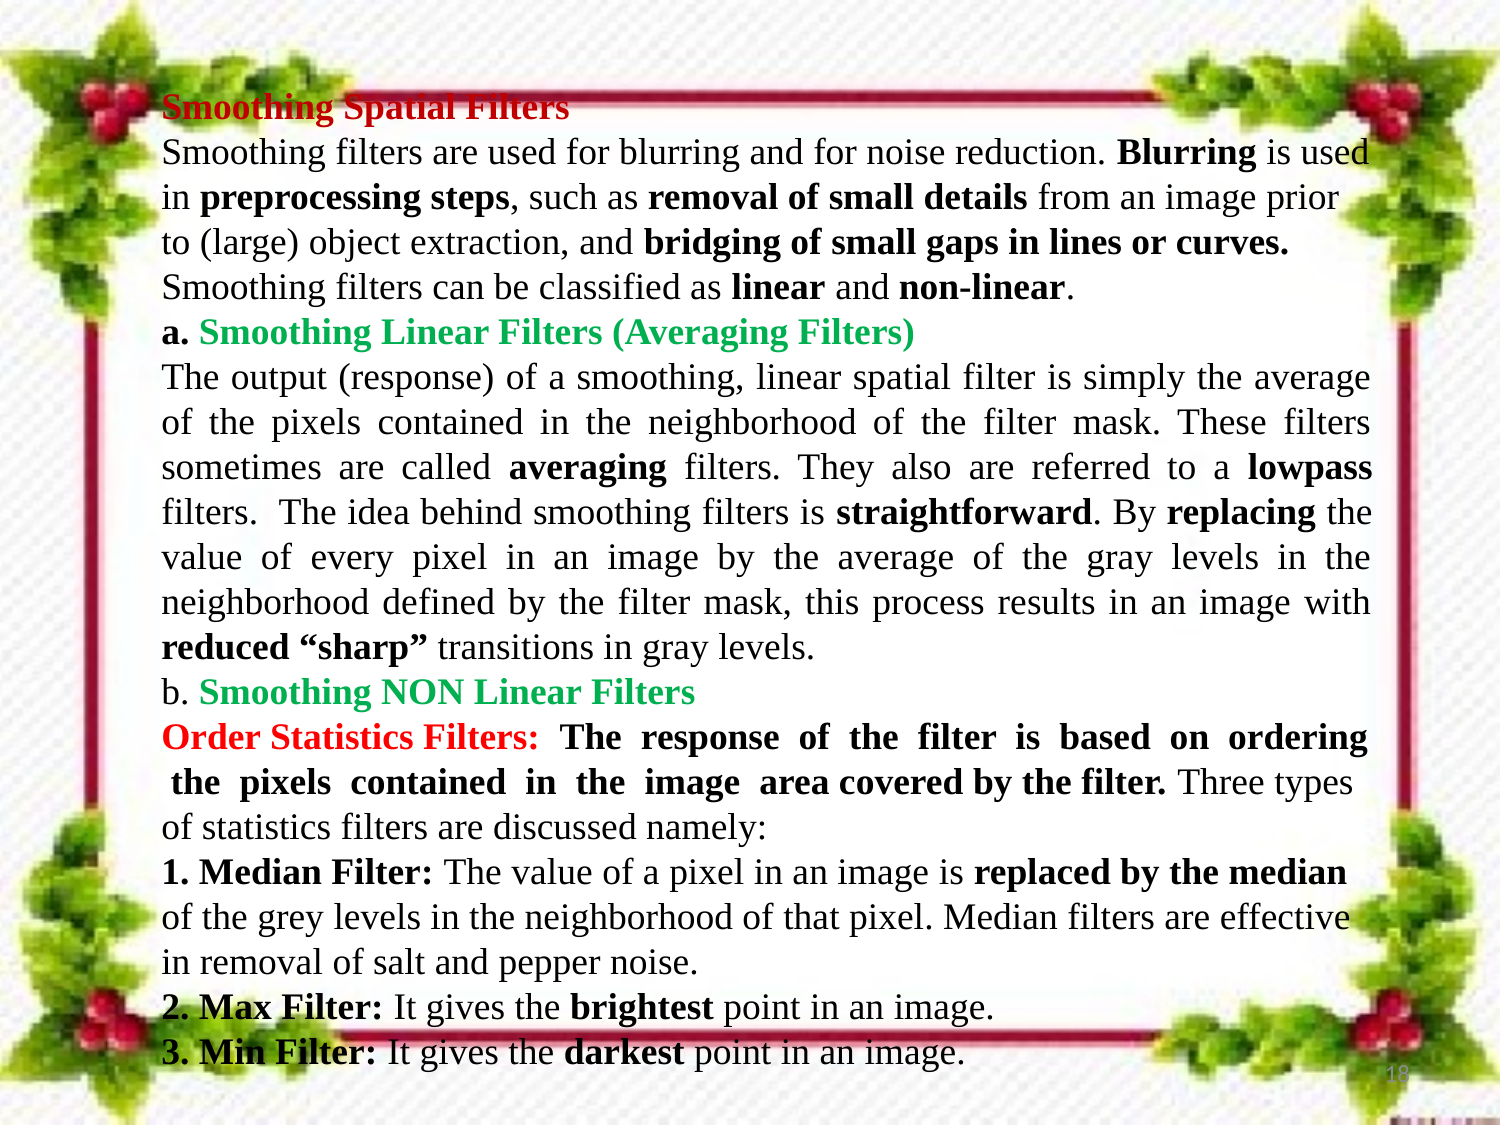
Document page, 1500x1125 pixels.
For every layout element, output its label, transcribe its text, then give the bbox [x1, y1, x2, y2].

slide_number 18 [1074, 1042, 1425, 1103]
text_box Smoothing Spatial Filters Smoothing filters are used for blurring and for noise reduction. Blurring is used in preprocessing steps, such as removal of small details from an image prior to (large) object extraction, and bridging of small gaps in lines or curves. Smoothing filters can be classified as linear and non-linear. a. Smoothing Linear Filters (Averaging Filters) The output (response) of a smoothing, linear spatial filter is simply the average of the pixels contained in the neighborhood of the filter mask. These filters sometimes are called averaging filters. They also are referred to a lowpass filters. The idea behind smoothing filters is straightforward. By replacing the value of every pixel in an image by the average of the gray levels in the neighborhood defined by the filter mask, this process results in an image with reduced “sharp” transitions in gray levels. b. Smoothing NON Linear Filters Order Statistics Filters: The response of the filter is based on ordering the pixels contained in the image area covered by the filter. Three types of statistics filters are discussed namely: 1. Median Filter: The value of a pixel in an image is replaced by the median of the grey levels in the neighborhood of that pixel. Median filters are effective in removal of salt and pepper noise. 2. Max Filter: It gives the brightest point in an image. 3. Min Filter: It gives the darkest point in an image. [146, 74, 1388, 1080]
picture [0, 0, 1500, 1125]
